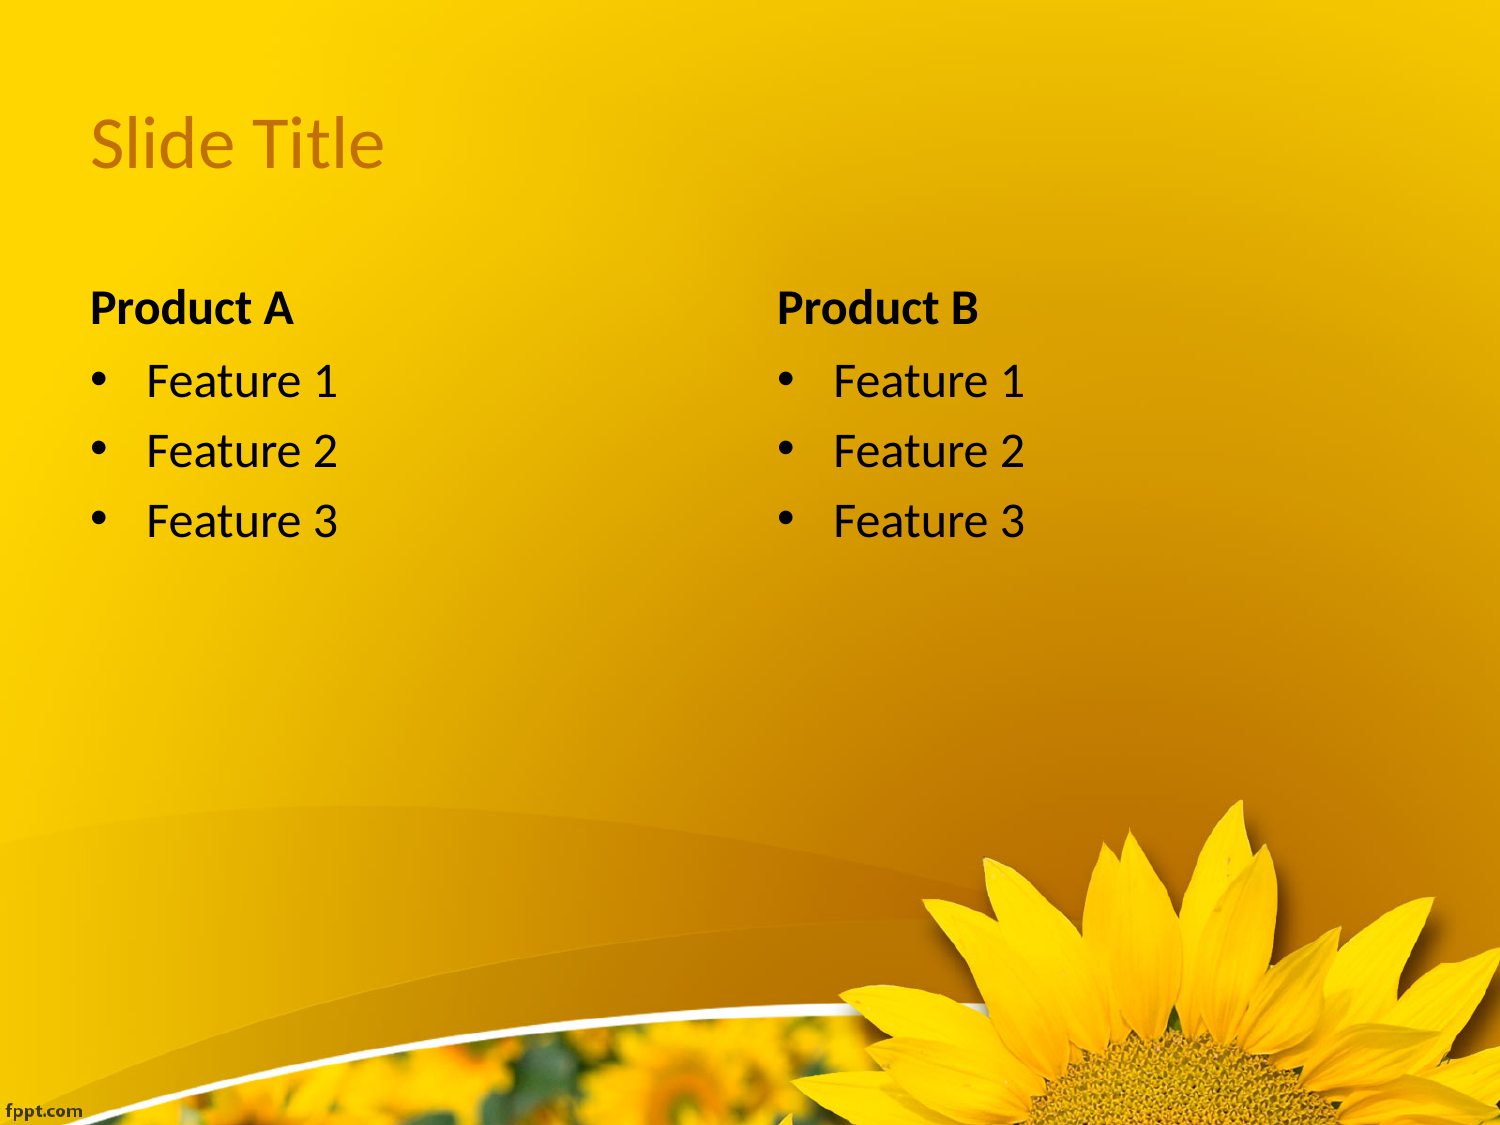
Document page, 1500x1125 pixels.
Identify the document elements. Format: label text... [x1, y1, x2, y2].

title Slide Title [75, 45, 1425, 233]
picture [0, 0, 1500, 1125]
list Feature 1 Feature 2 Feature 3 [761, 340, 1425, 964]
list Product B [761, 236, 1425, 340]
list Feature 1 Feature 2 Feature 3 [75, 340, 738, 964]
list Product A [75, 236, 738, 340]
